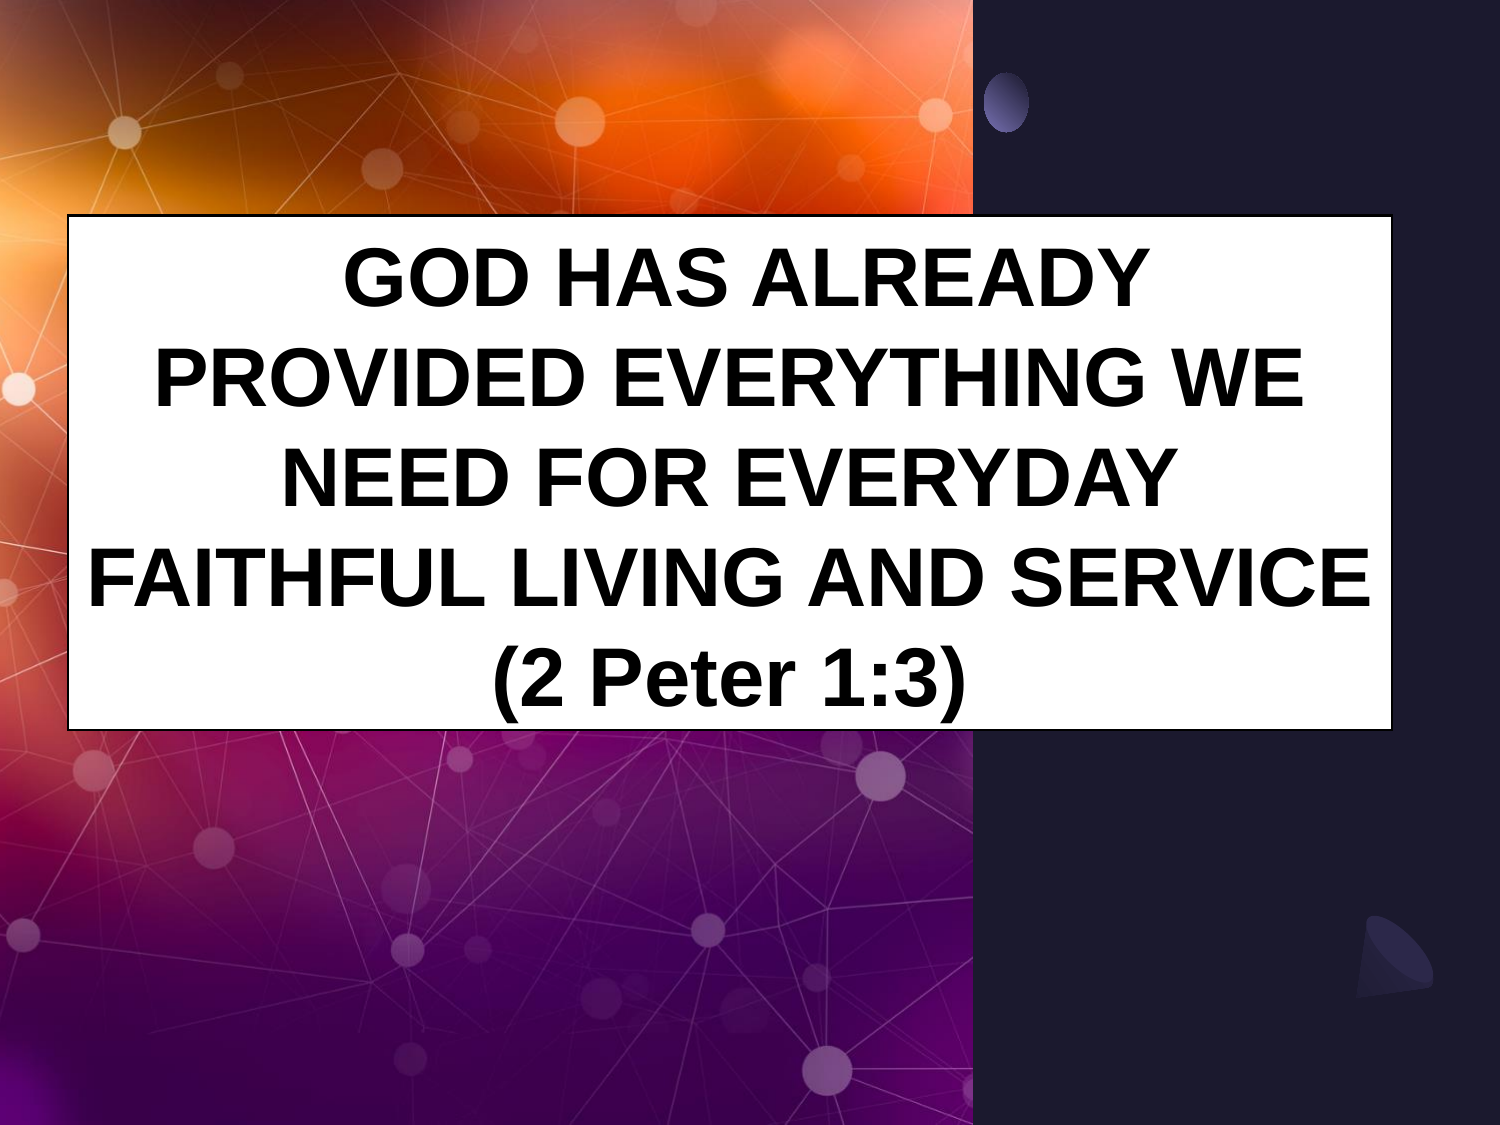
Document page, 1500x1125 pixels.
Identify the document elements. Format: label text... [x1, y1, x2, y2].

picture [0, 0, 973, 1125]
text_box GOD HAS ALREADY PROVIDED EVERYTHING WE NEED FOR EVERYDAY FAITHFUL LIVING AND SERVICE (2 Peter 1:3) [973, 214, 1393, 731]
